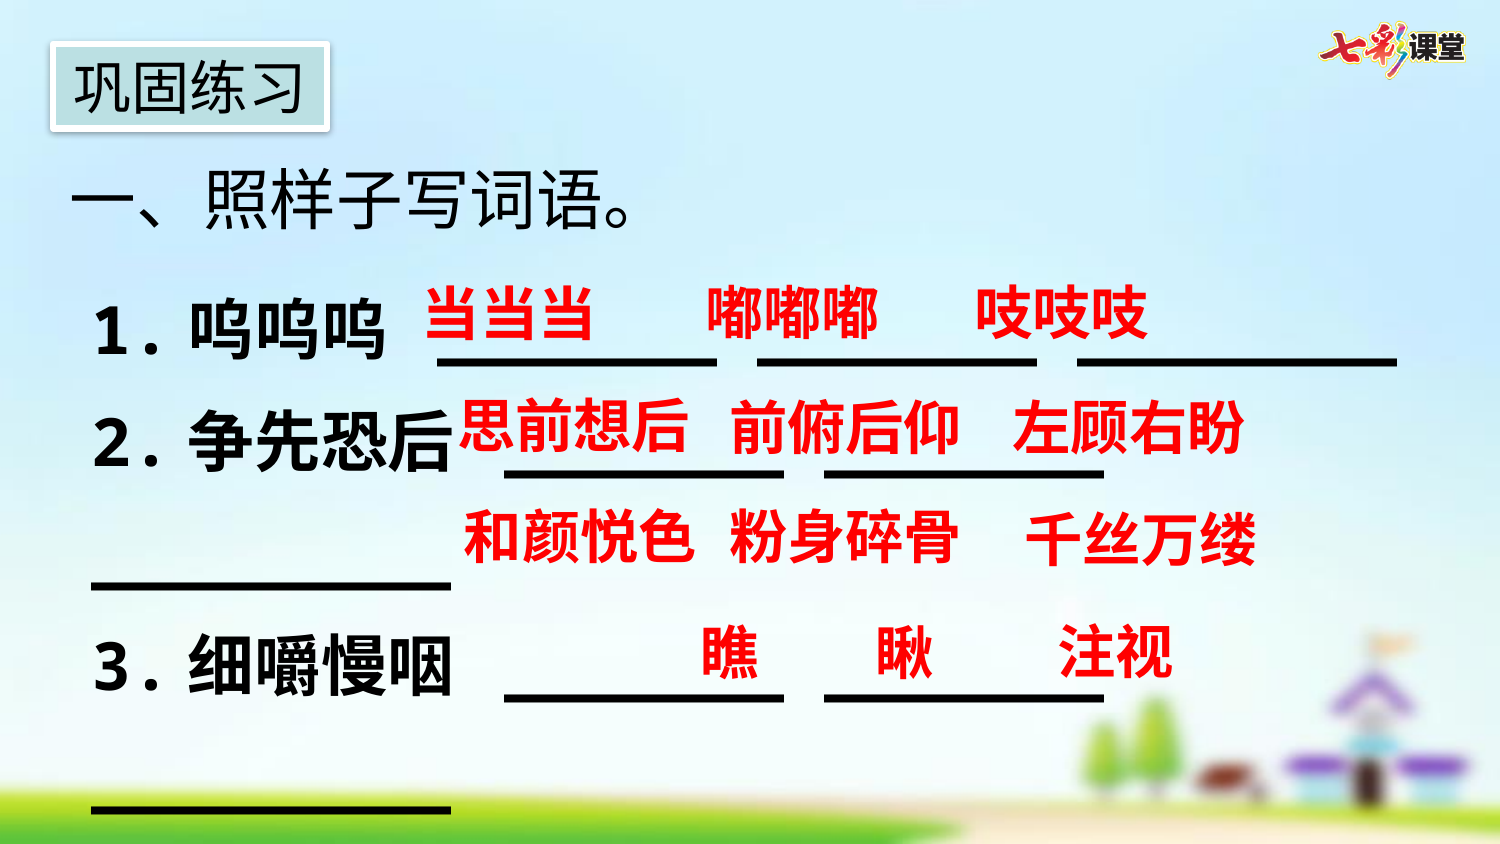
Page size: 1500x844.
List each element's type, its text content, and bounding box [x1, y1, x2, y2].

text_box 瞧 [685, 608, 851, 694]
text_box 1.呜呜呜 _______ _______ ________ 2.争先恐后 _______ _______ _________ 3.细嚼慢咽 _______ _______ _________ 4.盯(表示看的词) ____ _____ ______ [77, 248, 1471, 844]
text_box 一、照样子写词语。 [54, 150, 1255, 245]
text_box 思前想后 [442, 381, 762, 467]
text_box 前俯后仰 [714, 384, 1034, 469]
text_box 左顾右盼 [1034, 384, 1317, 469]
picture [0, 0, 1500, 844]
text_box 瞅 [860, 608, 1002, 694]
text_box 注视 [1042, 608, 1244, 693]
text_box 和颜悦色 [449, 493, 714, 578]
text_box 巩固练习 [50, 41, 330, 132]
text_box 千丝万缕 [1009, 495, 1400, 581]
text_box 吱吱吱 [959, 268, 1208, 354]
text_box 当当当 [407, 269, 655, 355]
text_box 粉身碎骨 [714, 492, 1022, 578]
text_box 嘟嘟嘟 [690, 268, 927, 354]
